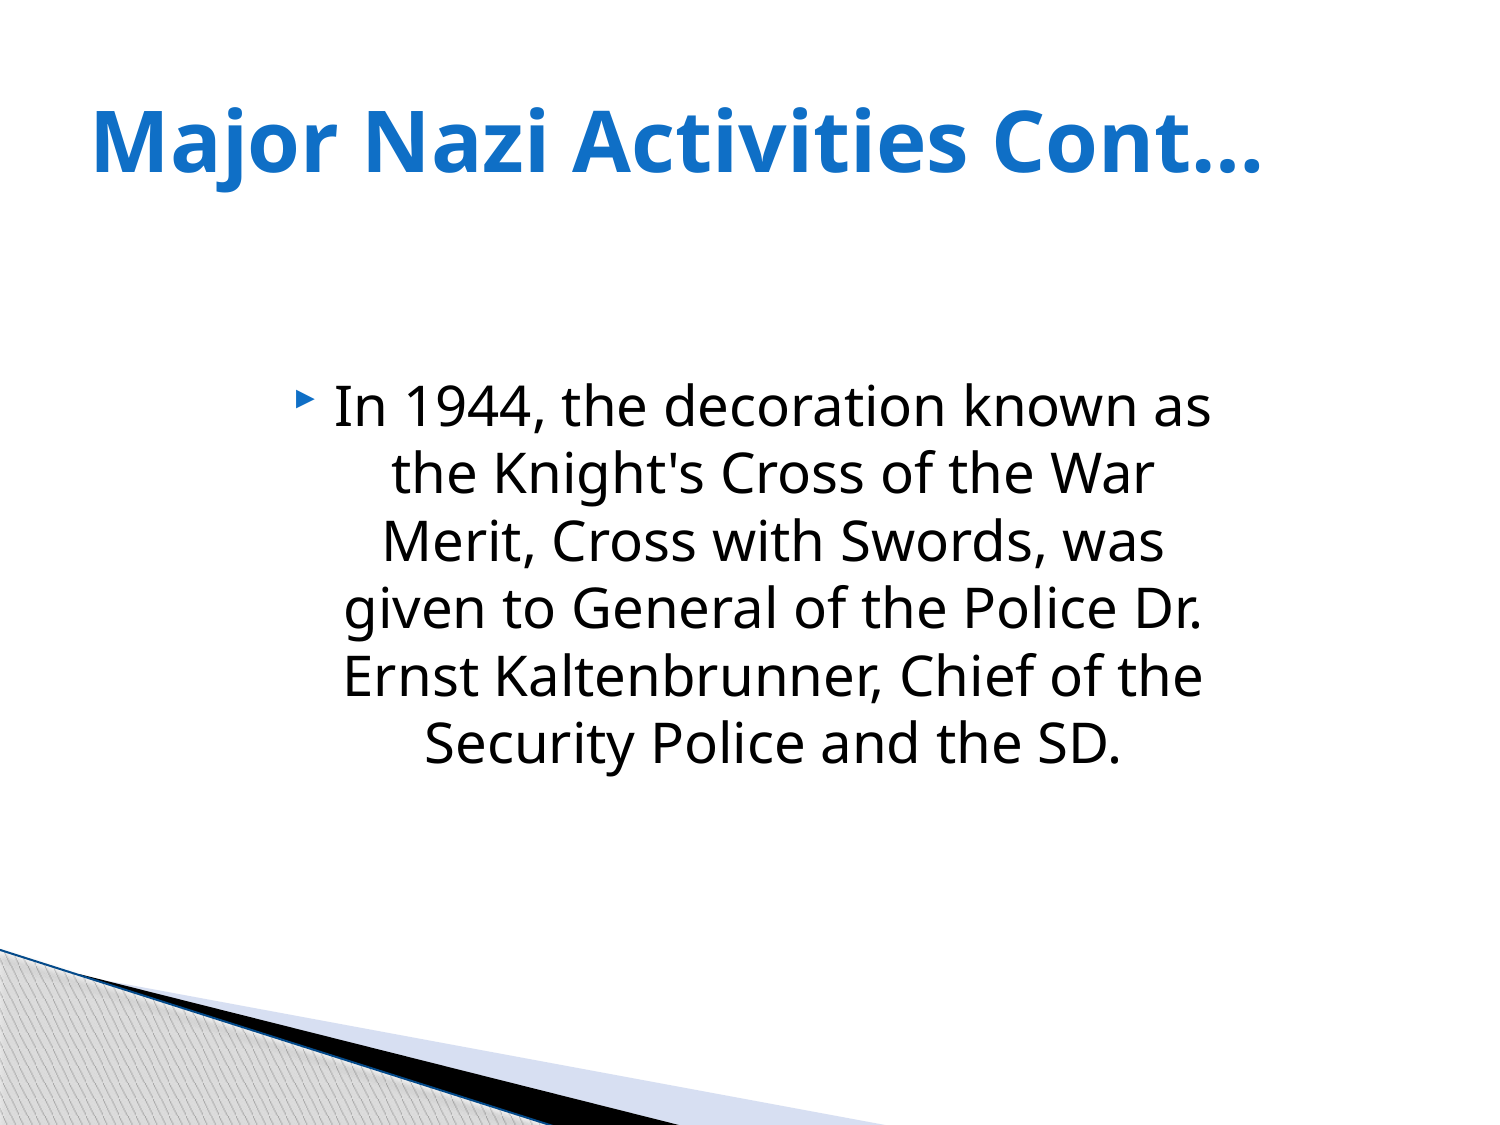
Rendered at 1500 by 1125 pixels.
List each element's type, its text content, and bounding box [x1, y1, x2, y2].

list In 1944, the decoration known as the Knight's Cross of the War Merit, Cross with Swords, was given to General of the Police Dr. Ernst Kaltenbrunner, Chief of the Security Police and the SD. [249, 362, 1238, 788]
title Major Nazi Activities Cont… [75, 45, 1425, 233]
